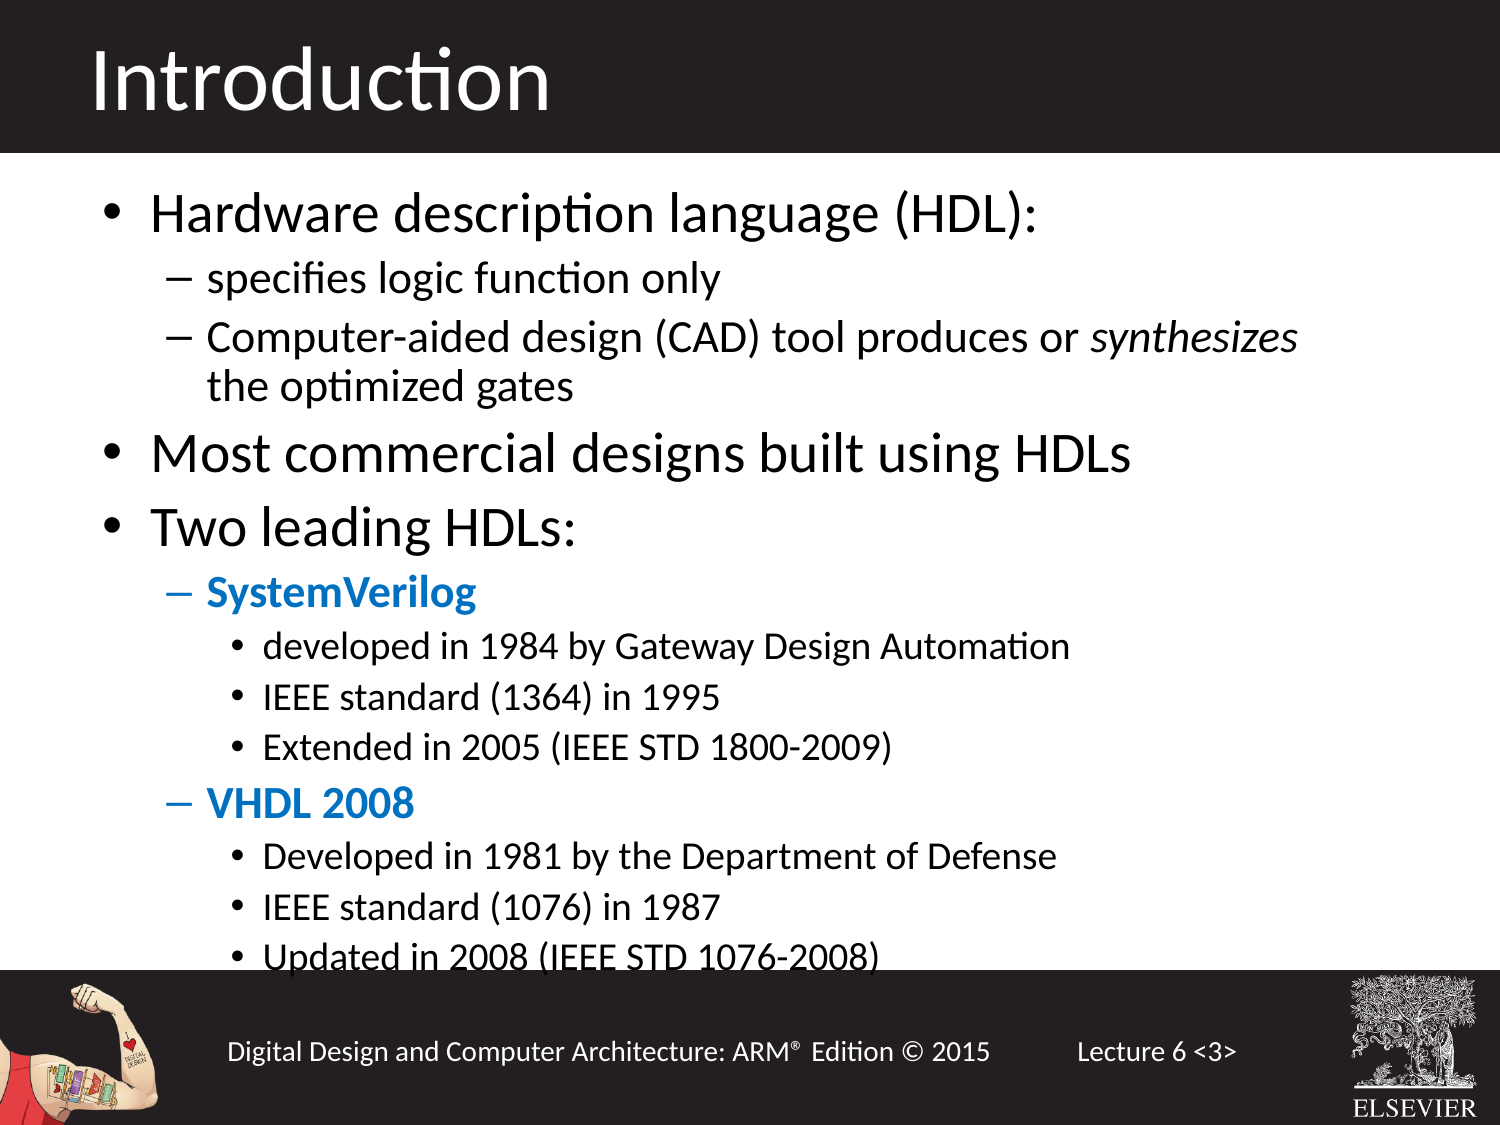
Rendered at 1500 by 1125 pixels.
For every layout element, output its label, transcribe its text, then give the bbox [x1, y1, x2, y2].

list Hardware description language (HDL): specifies logic function only Computer-aided design (CAD) tool produces or synthesizes the optimized gates Most commercial designs built using HDLs Two leading HDLs: SystemVerilog developed in 1984 by Gateway Design Automation IEEE standard (1364) in 1995 Extended in 2005 (IEEE STD 1800-2009) VHDL 2008 Developed in 1981 by the Department of Defense IEEE standard (1076) in 1987 Updated in 2008 (IEEE STD 1076-2008) [87, 174, 1363, 988]
text_box Introduction [75, 11, 1375, 136]
picture [1350, 974, 1477, 1117]
picture [0, 979, 163, 1125]
